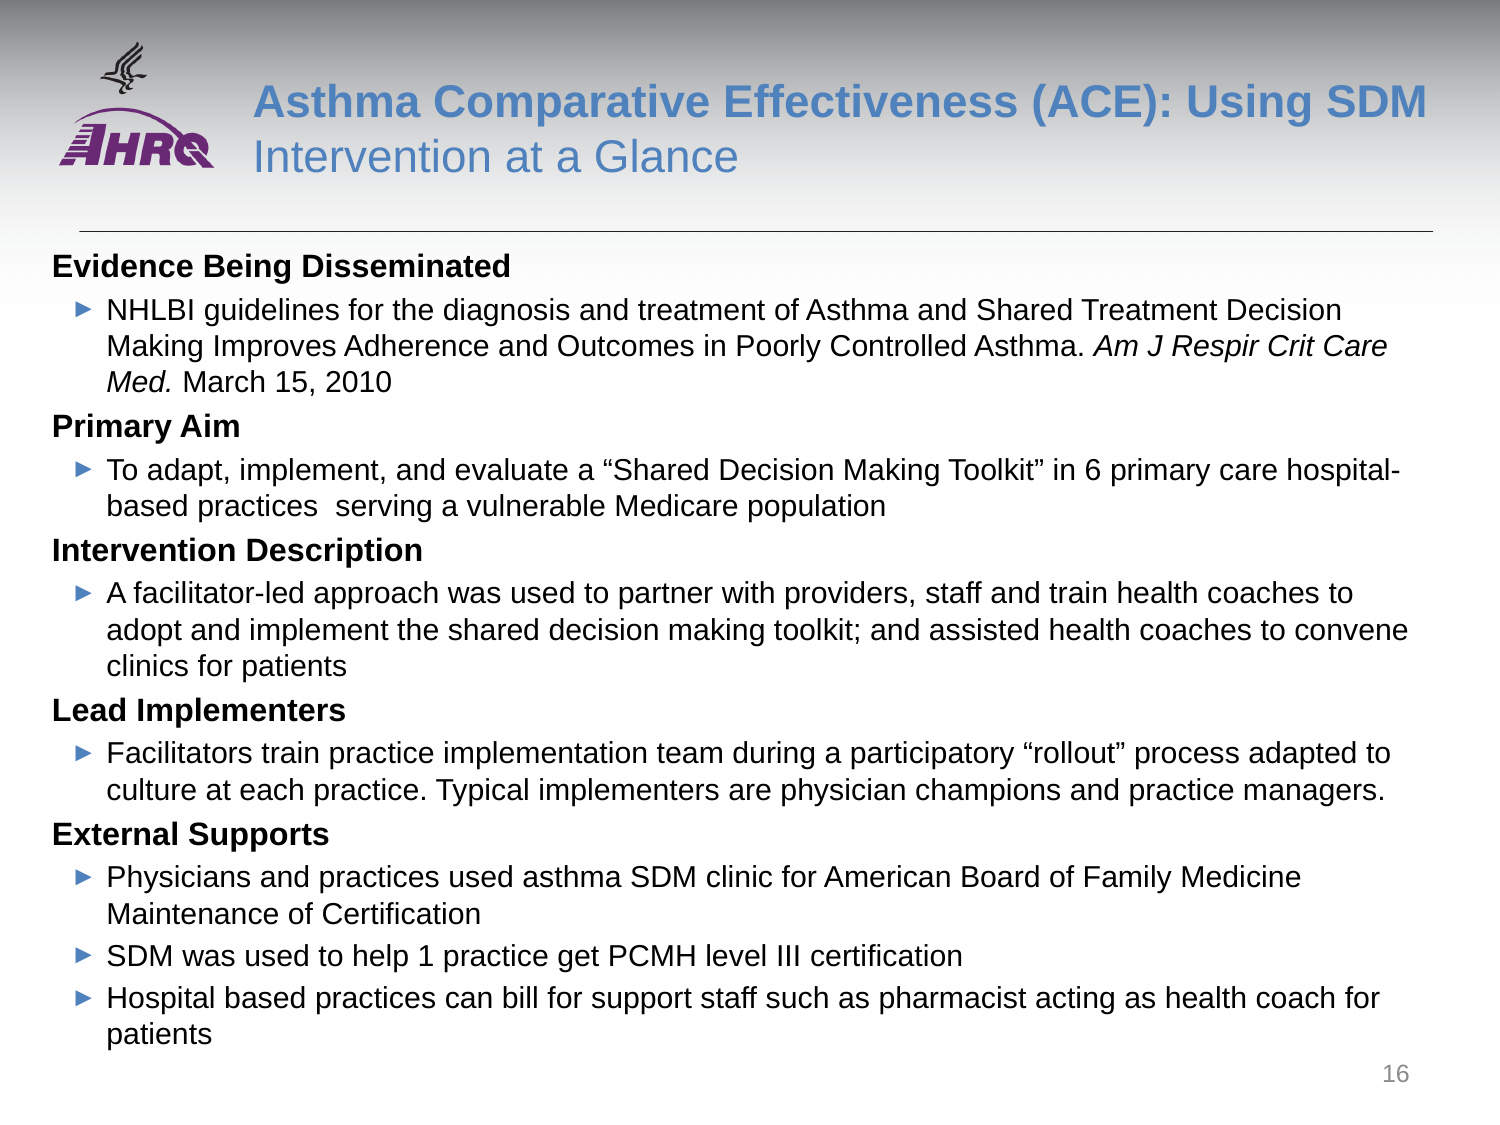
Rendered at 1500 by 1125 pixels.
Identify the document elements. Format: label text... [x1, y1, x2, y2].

picture [0, 0, 1500, 1125]
slide_number 16 [1074, 1042, 1425, 1103]
list Evidence Being Disseminated NHLBI guidelines for the diagnosis and treatment of Asthma and Shared Treatment Decision Making Improves Adherence and Outcomes in Poorly Controlled Asthma. Am J Respir Crit Care Med. March 15, 2010 Primary Aim To adapt, implement, and evaluate a “Shared Decision Making Toolkit” in 6 primary care hospital-based practices serving a vulnerable Medicare population Intervention Description A facilitator-led approach was used to partner with providers, staff and train health coaches to adopt and implement the shared decision making toolkit; and assisted health coaches to convene clinics for patients Lead Implementers Facilitators train practice implementation team during a participatory “rollout” process adapted to culture at each practice. Typical implementers are physician champions and practice managers. External Supports Physicians and practices used asthma SDM clinic for American Board of Family Medicine Maintenance of Certification SDM was used to help 1 practice get PCMH level III certification Hospital based practices can bill for support staff such as pharmacist acting as health coach for patients [36, 237, 1430, 1075]
title Asthma Comparative Effectiveness (ACE): Using SDM Intervention at a Glance [237, 45, 1498, 209]
